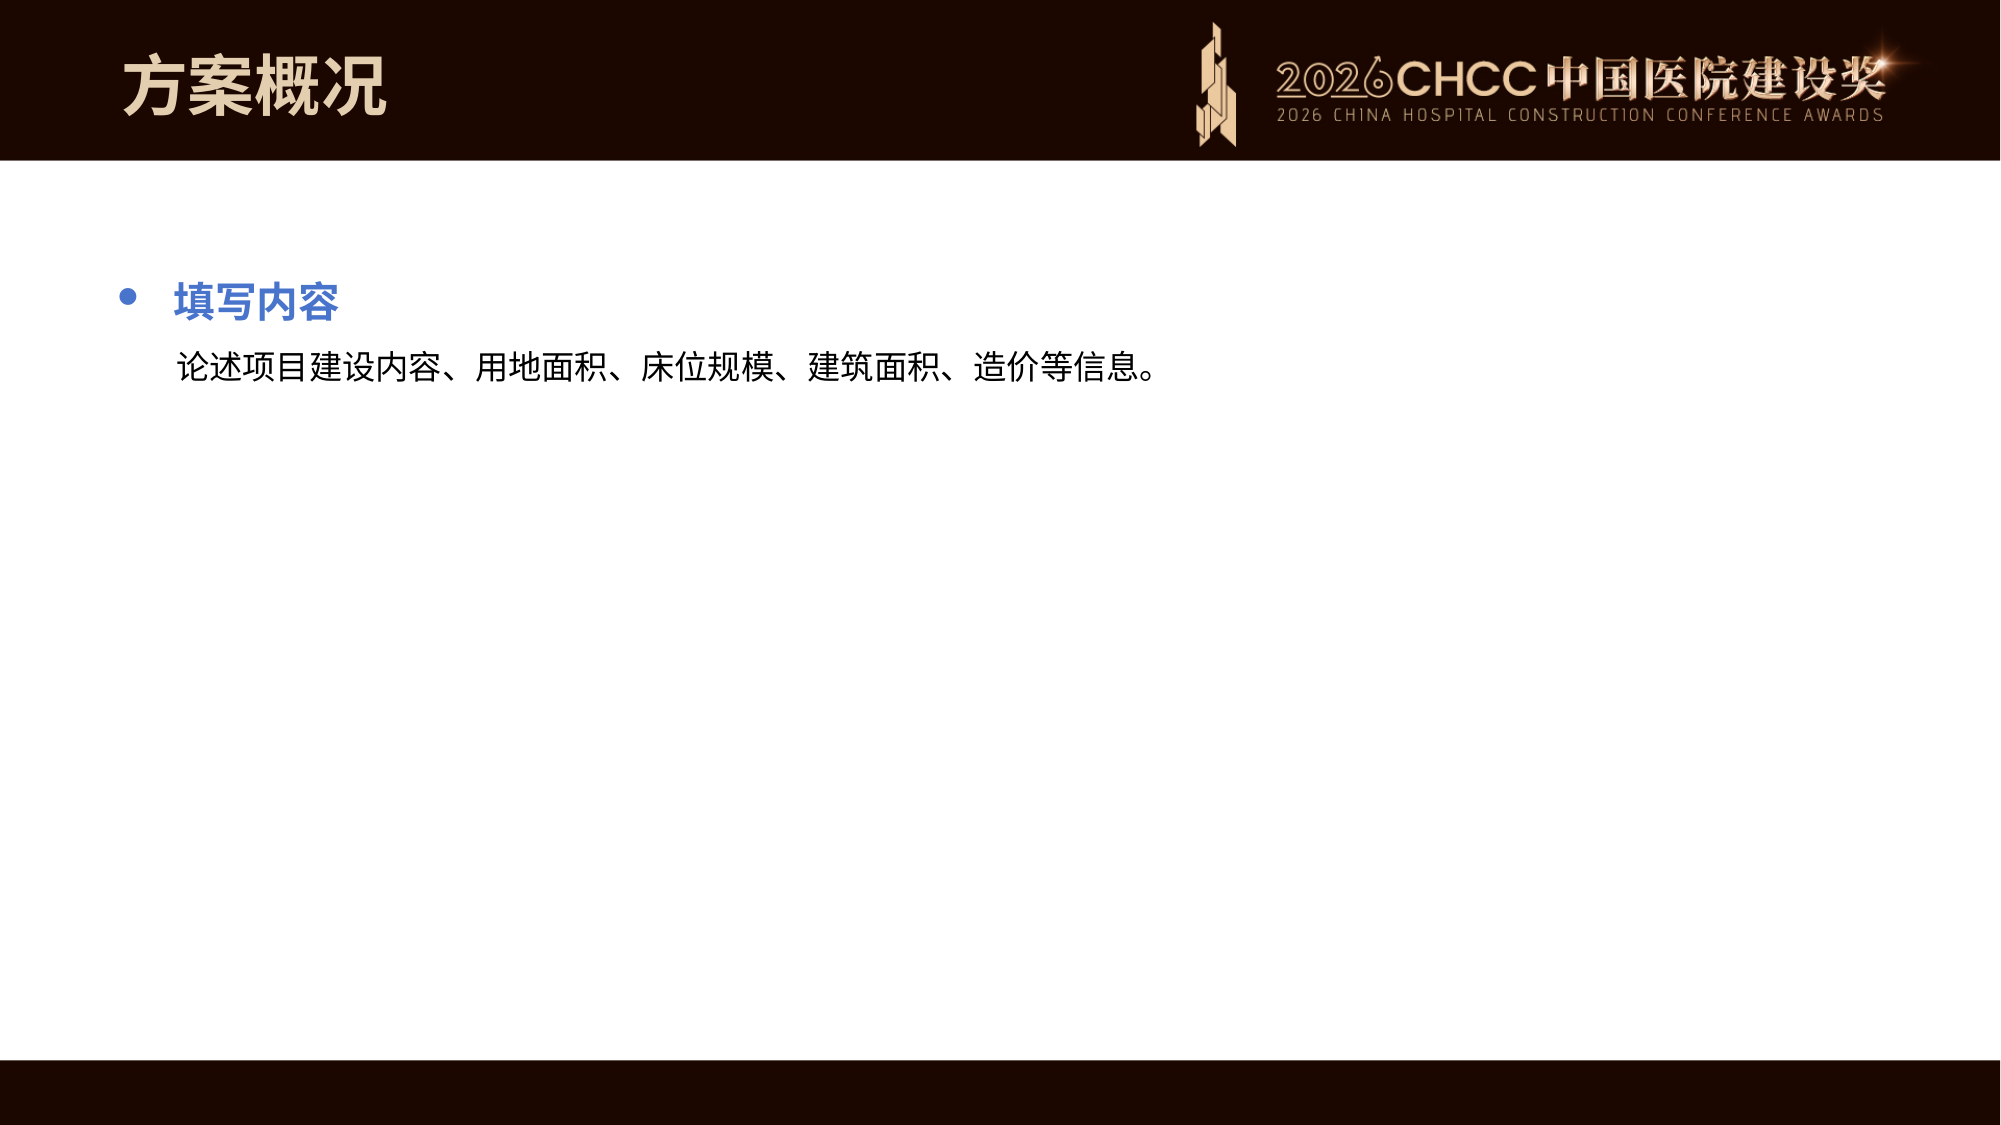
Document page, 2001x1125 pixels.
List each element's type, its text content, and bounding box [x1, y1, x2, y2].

text_box 填写内容 [117, 244, 934, 327]
text_box 论述项目建设内容、用地面积、床位规模、建筑面积、造价等信息。 [117, 326, 1817, 457]
picture [0, 0, 2001, 1125]
text_box 方案概况 [106, 36, 563, 132]
